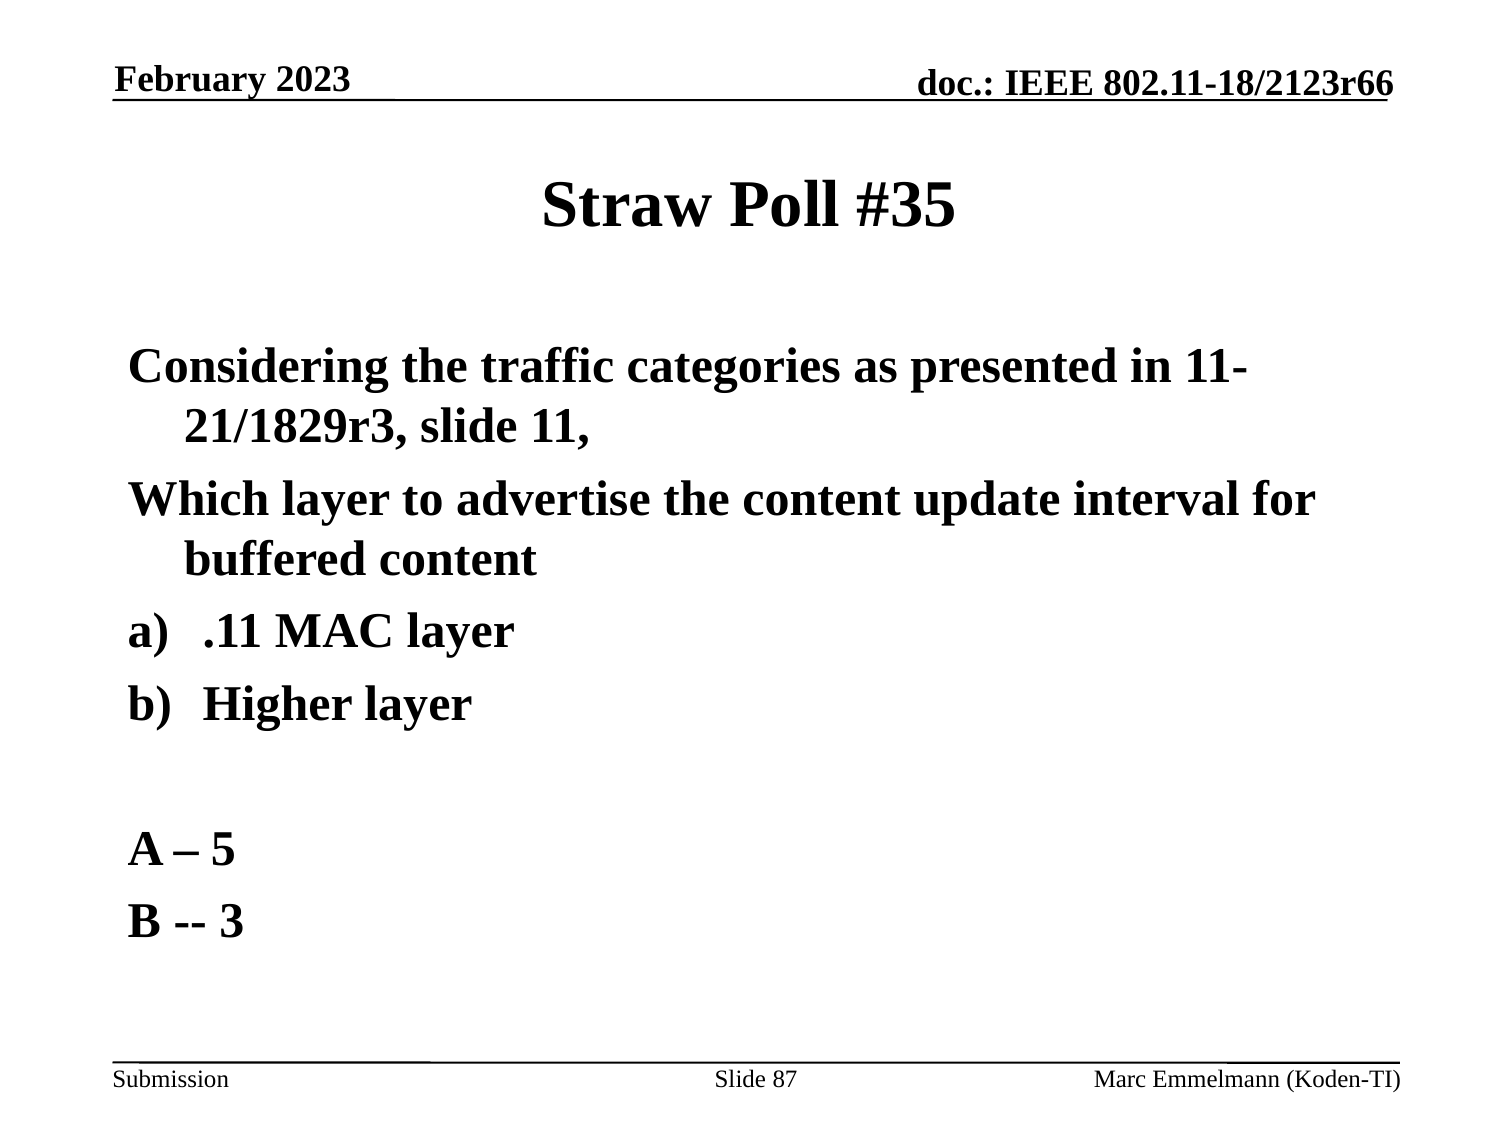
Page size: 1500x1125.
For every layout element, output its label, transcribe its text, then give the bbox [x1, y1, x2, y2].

slide_number Slide 87 [712, 1061, 800, 1123]
title Straw Poll #35 [112, 112, 1388, 288]
list Considering the traffic categories as presented in 11-21/1829r3, slide 11, Which layer to advertise the content update interval for buffered content .11 MAC layer Higher layer A – 5 B -- 3 [112, 324, 1388, 1000]
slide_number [114, 54, 423, 100]
footer Marc Emmelmann (Koden-TI) [878, 1061, 1402, 1093]
